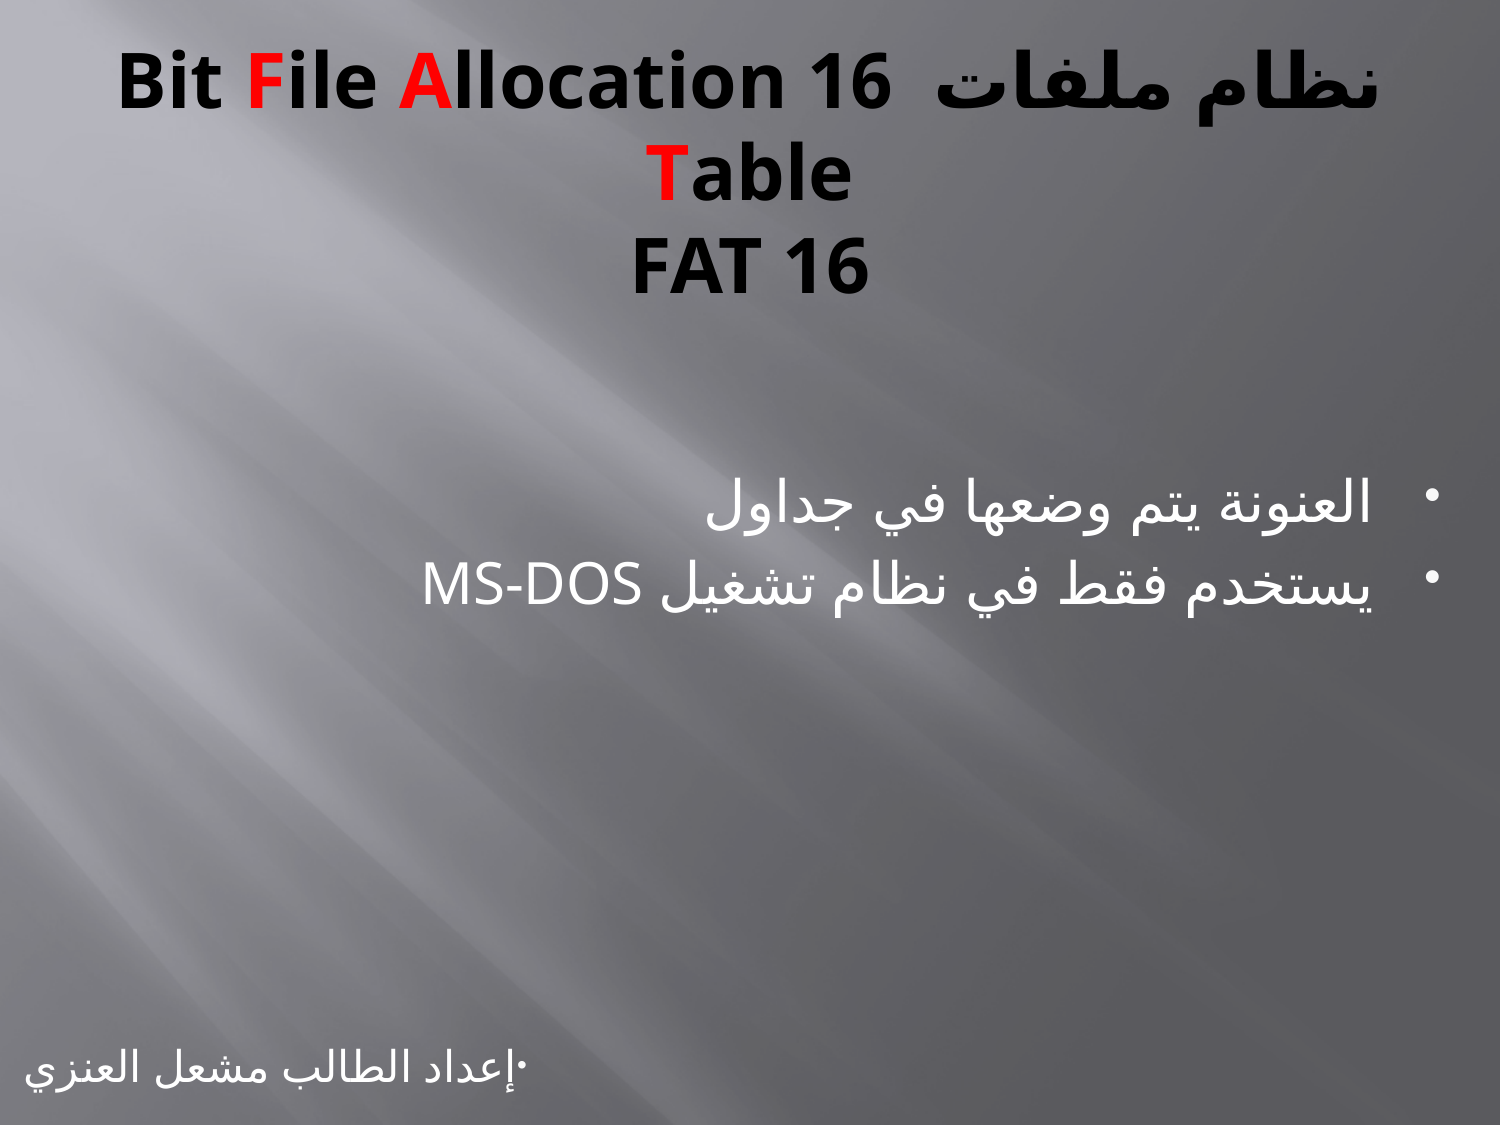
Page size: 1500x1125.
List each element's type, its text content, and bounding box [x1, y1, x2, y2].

list العنونة يتم وضعها في جداول يستخدم فقط في نظام تشغيل MS-DOS [128, 457, 1479, 1024]
title نظام ملفات 16 Bit File Allocation Table FAT 16 [23, 23, 1477, 317]
text_box إعداد الطالب مشعل العنزي [0, 1031, 539, 1125]
